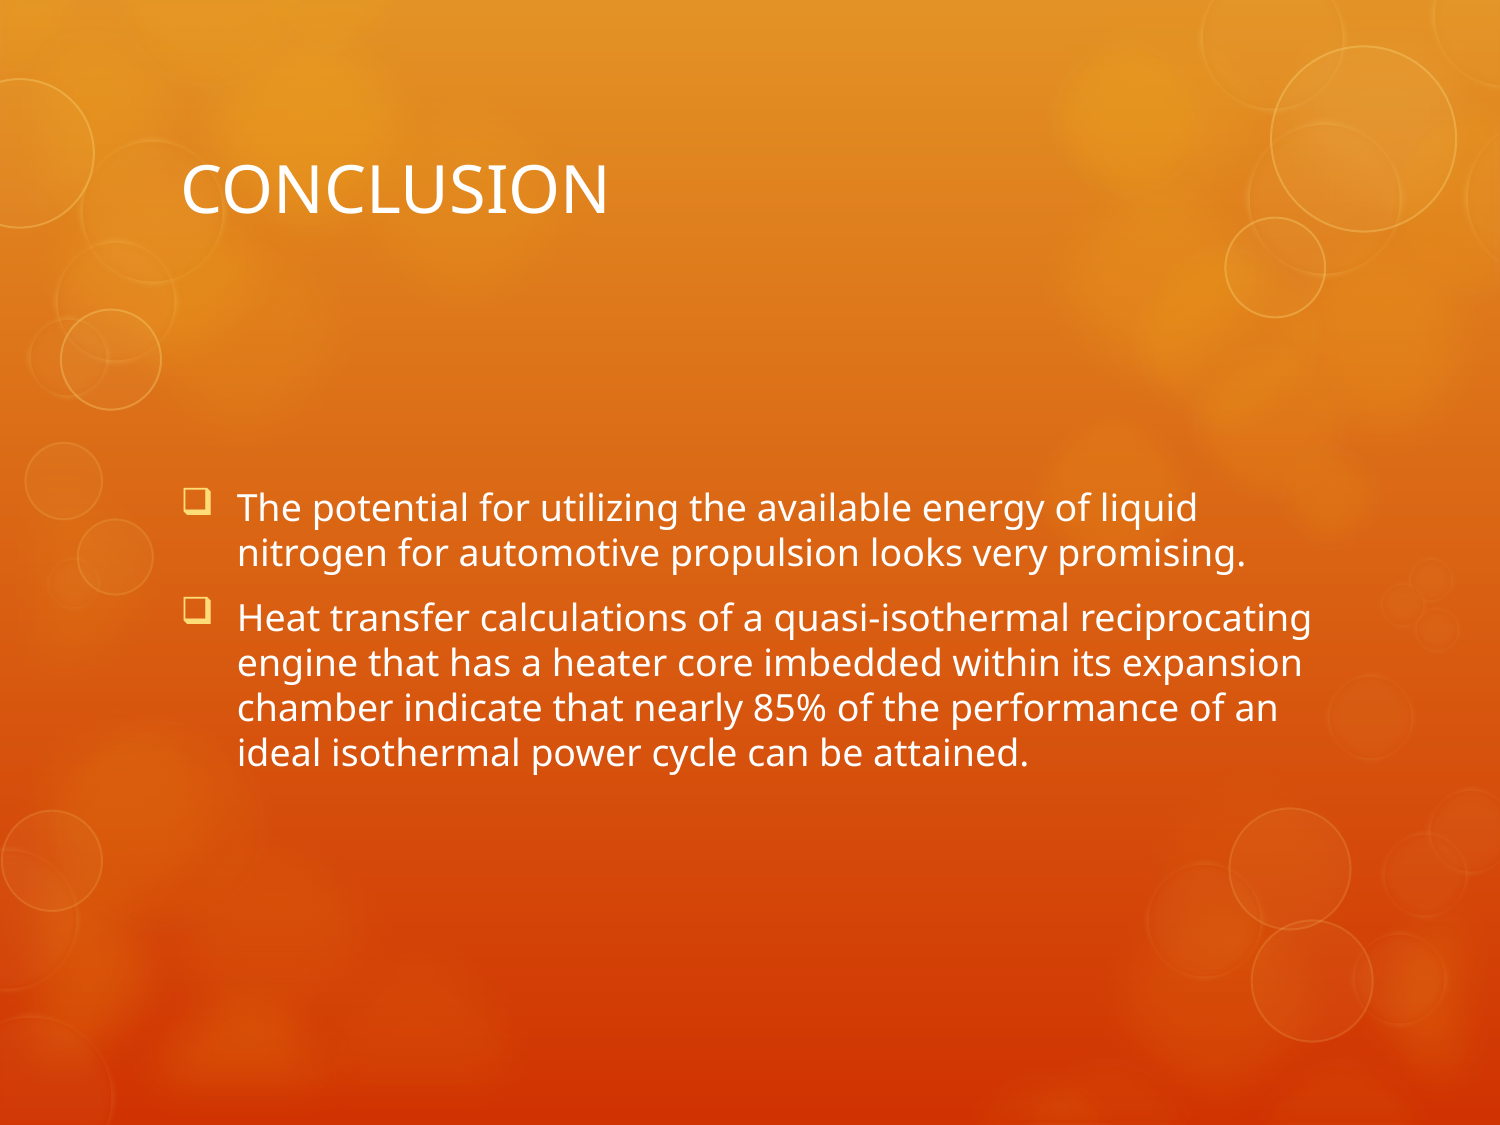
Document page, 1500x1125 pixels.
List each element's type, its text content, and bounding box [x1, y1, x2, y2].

list The potential for utilizing the available energy of liquid nitrogen for automotive propulsion looks very promising. Heat transfer calculations of a quasi-isothermal reciprocating engine that has a heater core imbedded within its expansion chamber indicate that nearly 85% of the performance of an ideal isothermal power cycle can be attained. [165, 296, 1335, 962]
title CONCLUSION [165, 110, 1335, 263]
